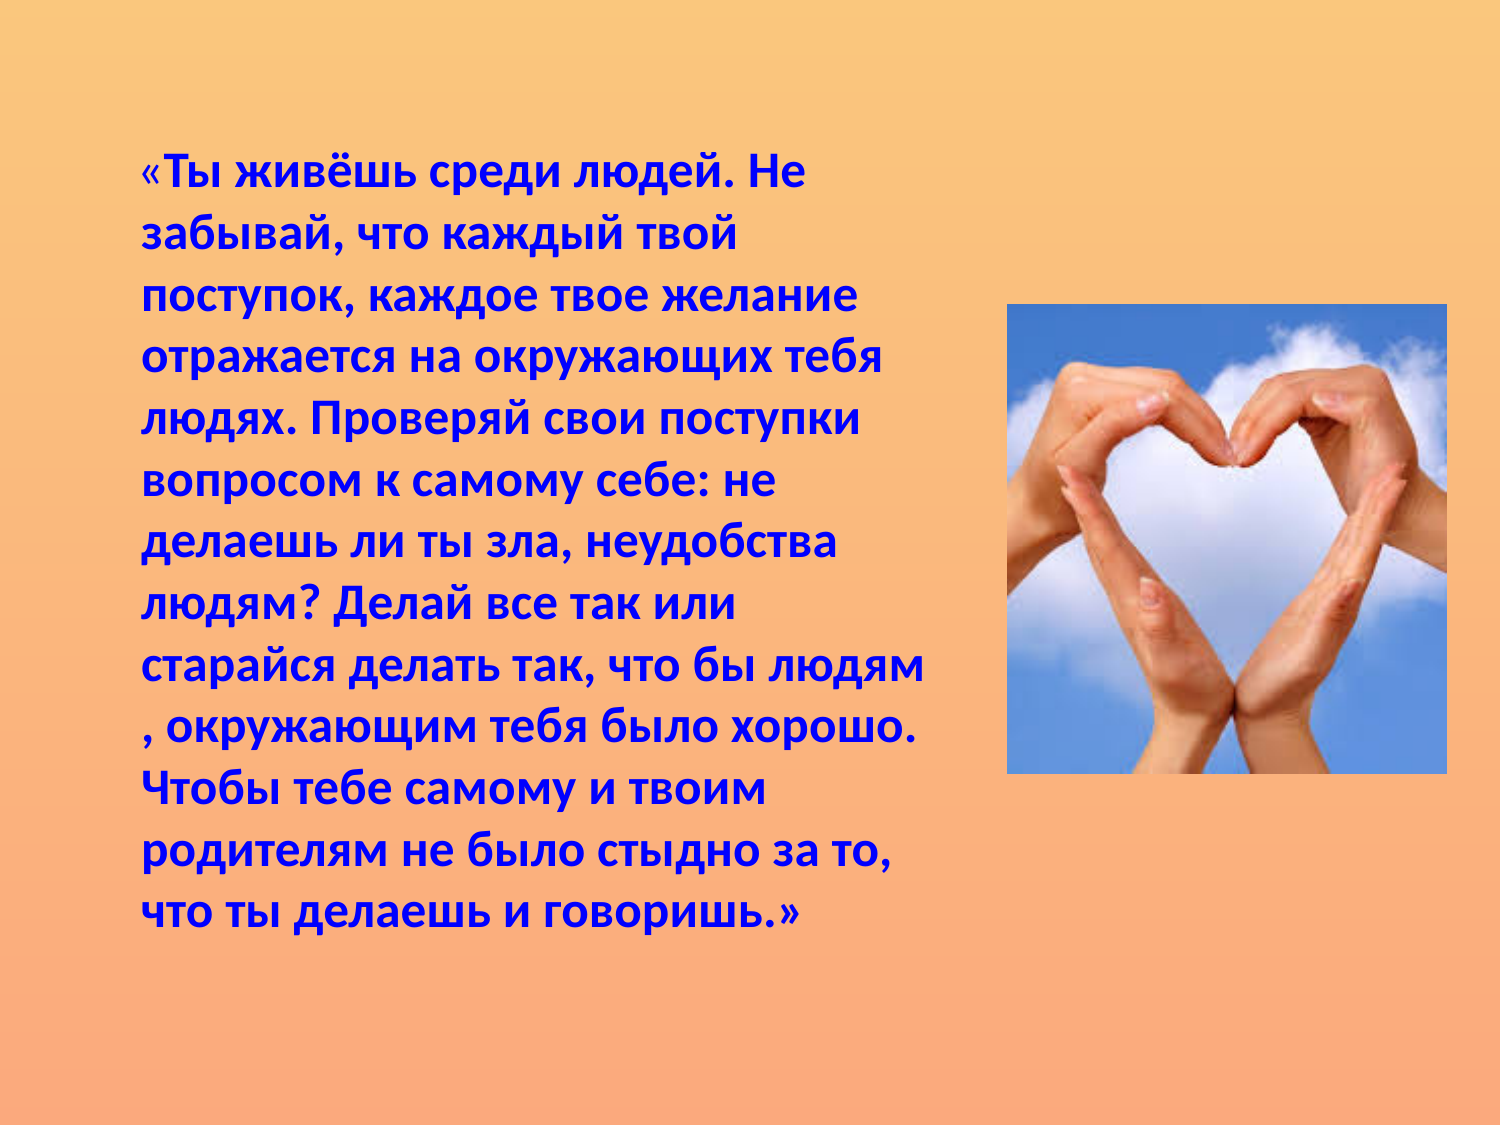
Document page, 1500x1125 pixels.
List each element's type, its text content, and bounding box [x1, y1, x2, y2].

list «Ты живёшь среди людей. Не забывай, что каждый твой поступок, каждое твое желание отражается на окружающих тебя людях. Проверяй свои поступки вопросом к самому себе: не делаешь ли ты зла, неудобства людям? Делай все так или старайся делать так, что бы людям , окружающим тебя было хорошо. Чтобы тебе самому и твоим родителям не было стыдно за то, что ты делаешь и говоришь.» [75, 128, 950, 1005]
picture [1007, 304, 1448, 775]
